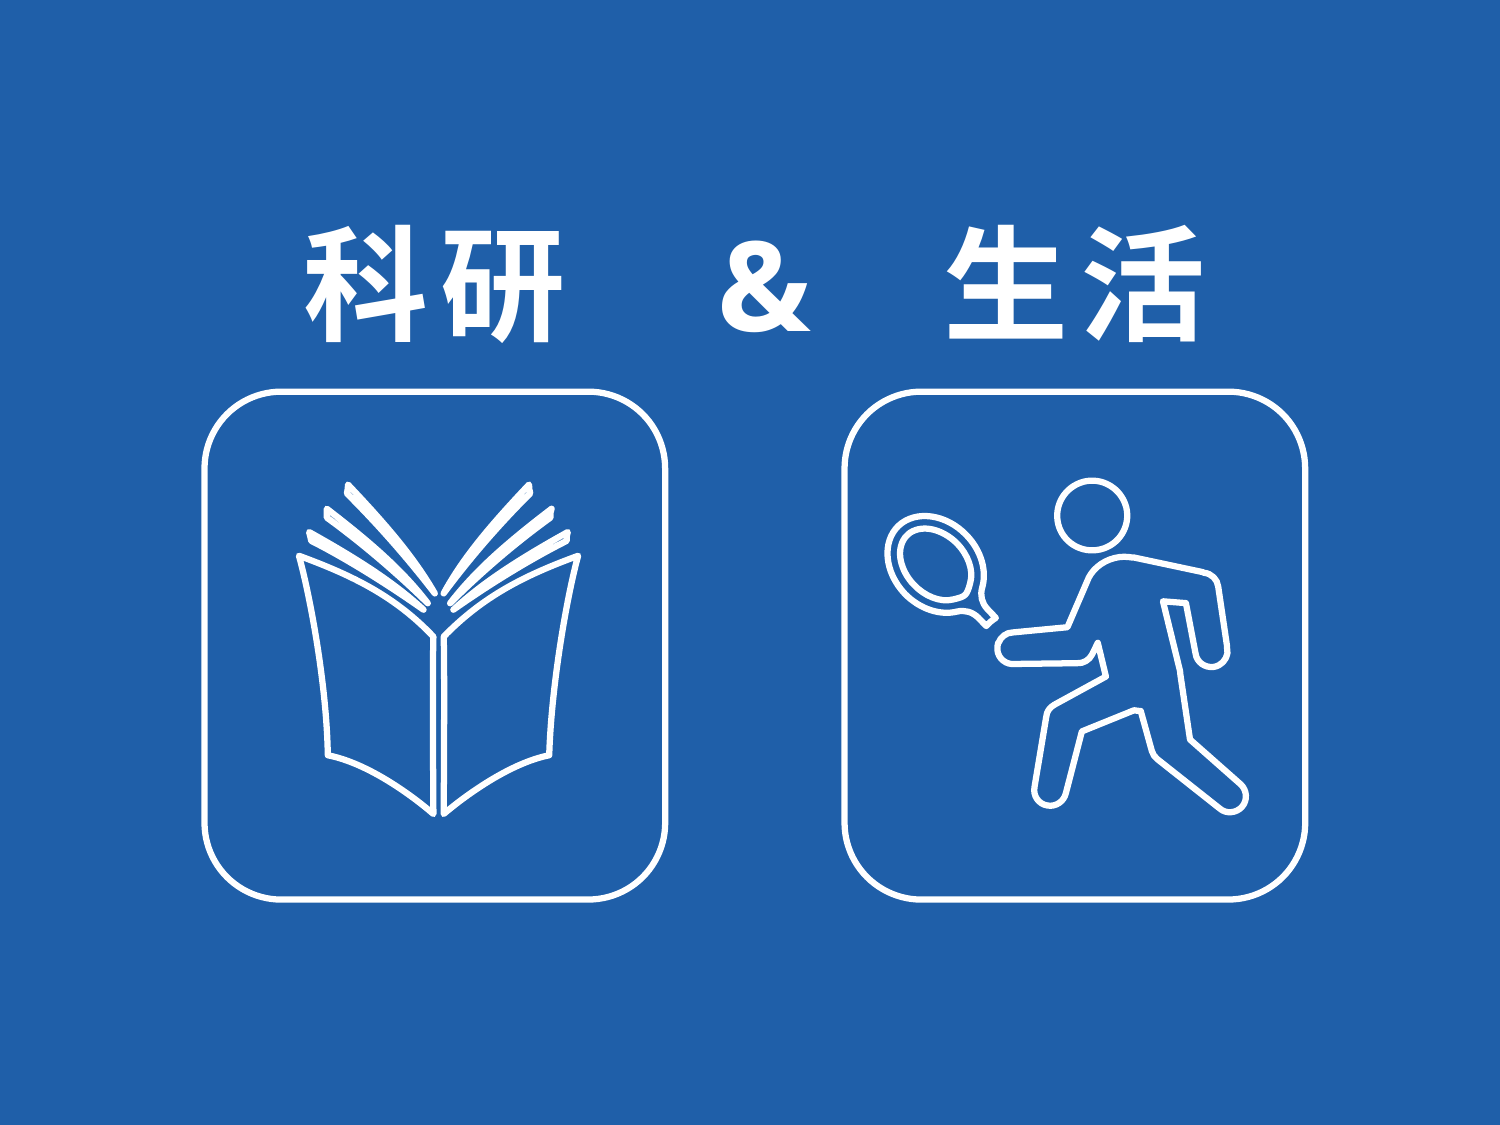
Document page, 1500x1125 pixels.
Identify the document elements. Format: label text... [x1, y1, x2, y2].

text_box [204, 391, 666, 900]
text_box 生活 [920, 199, 1230, 364]
text_box & [610, 199, 920, 364]
text_box 科研 [279, 199, 590, 364]
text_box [844, 391, 1306, 900]
